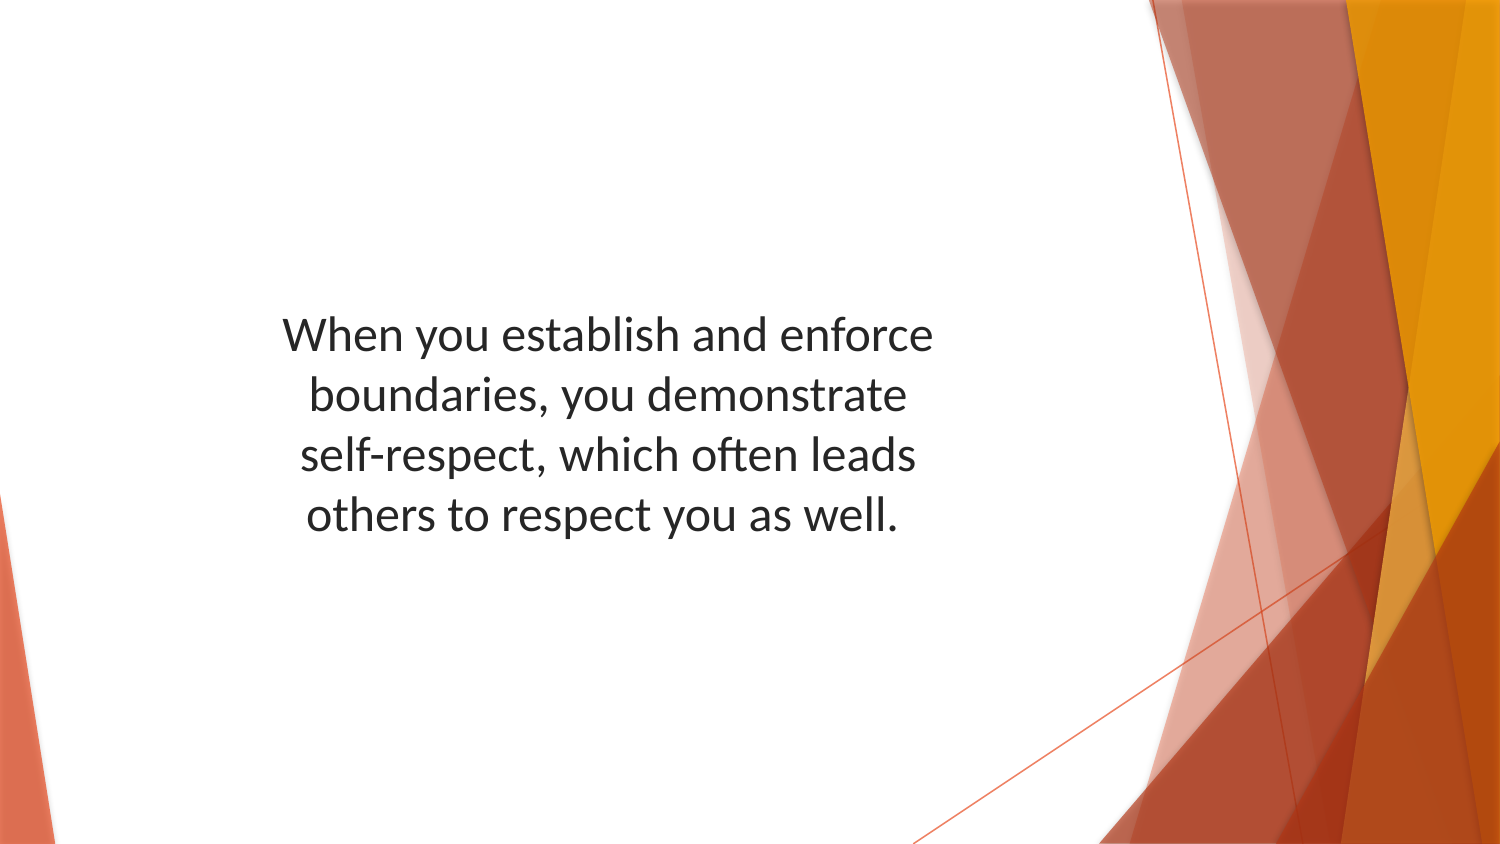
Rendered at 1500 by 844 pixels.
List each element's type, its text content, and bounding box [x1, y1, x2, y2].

list When you establish and enforce boundaries, you demonstrate self-respect, which often leads others to respect you as well. [265, 114, 951, 729]
